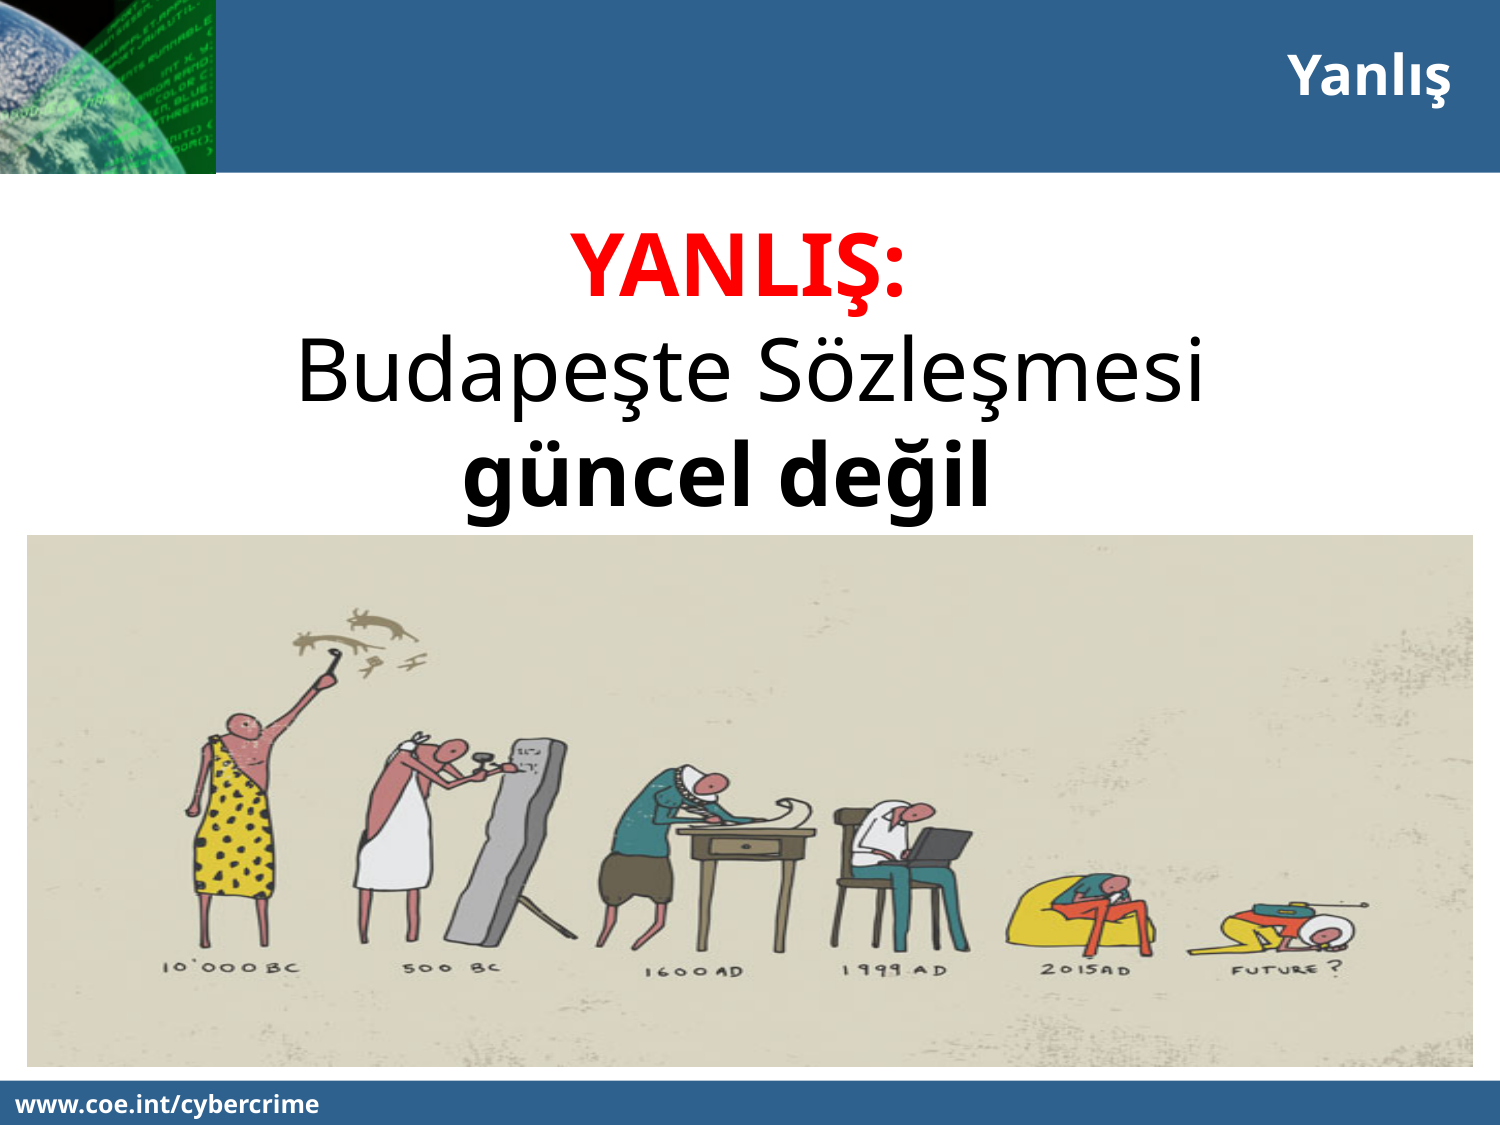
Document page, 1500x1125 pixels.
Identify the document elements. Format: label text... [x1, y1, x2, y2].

text_box Yanlış [230, 31, 1483, 114]
text_box www.coe.int/cybercrime [0, 1079, 1500, 1125]
text_box YANLIŞ: Budapeşte Sözleşmesi güncel değil [118, 202, 1360, 532]
picture [0, 0, 216, 174]
picture [26, 535, 1474, 1068]
text_box [220, 0, 1500, 175]
